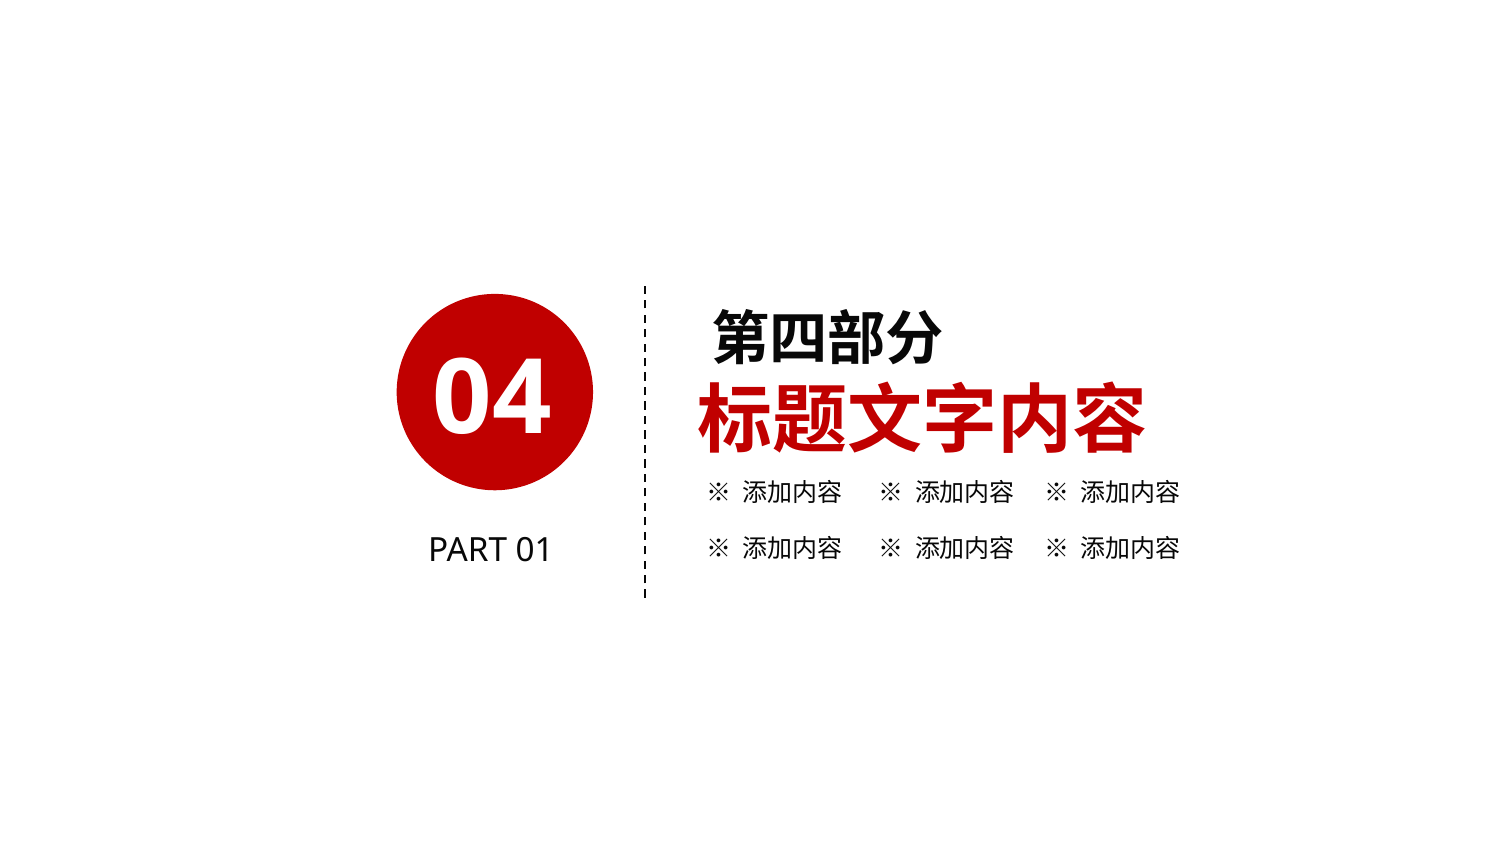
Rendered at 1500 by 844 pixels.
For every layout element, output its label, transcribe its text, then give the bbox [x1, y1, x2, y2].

text_box ※ 添加内容 [868, 471, 1031, 511]
text_box ※ 添加内容 [696, 528, 858, 568]
text_box 第四部分 标题文字内容 [682, 293, 1163, 469]
text_box ※ 添加内容 [696, 471, 865, 511]
text_box PART 01 [428, 527, 577, 568]
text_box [396, 293, 594, 491]
text_box ※ 添加内容 [868, 528, 1031, 568]
text_box ※ 添加内容 [1034, 528, 1196, 568]
text_box ※ 添加内容 [1034, 471, 1203, 511]
